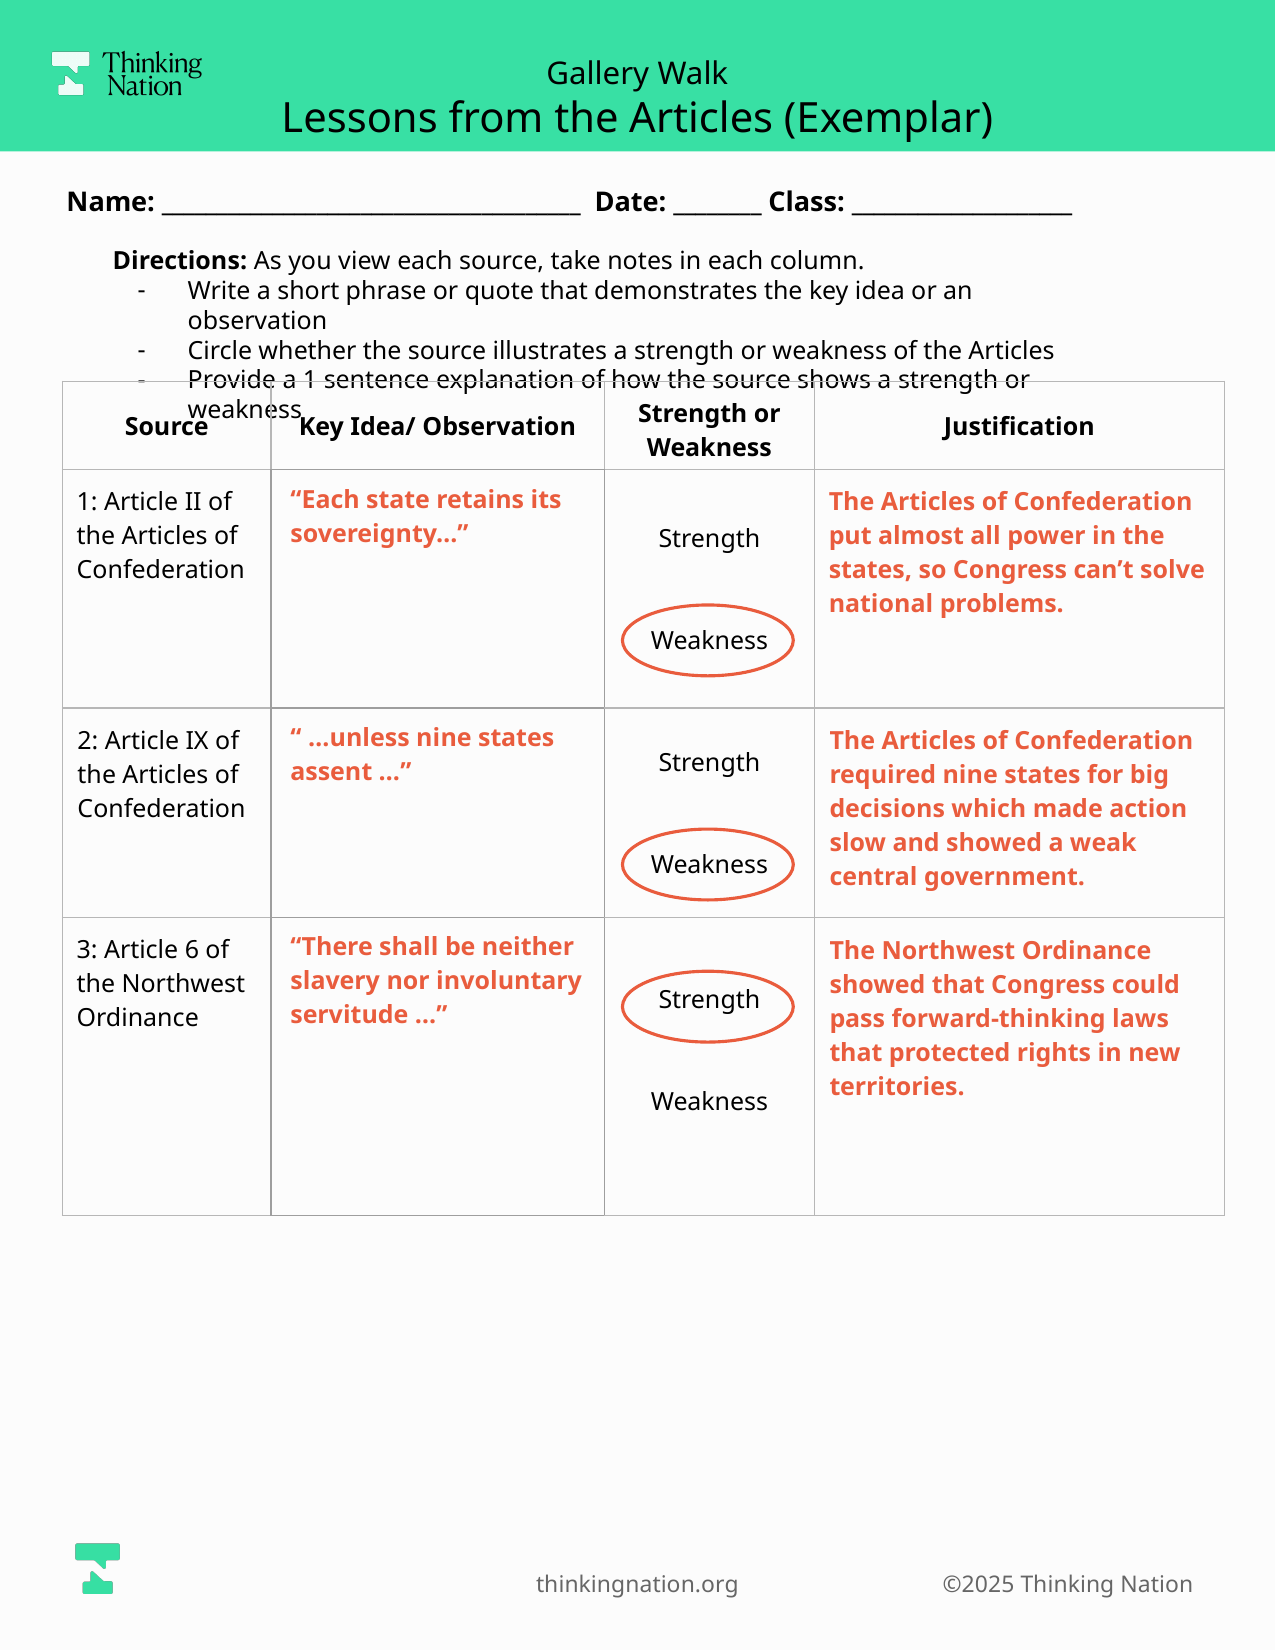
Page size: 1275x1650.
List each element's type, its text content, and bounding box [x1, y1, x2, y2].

table_cell The Articles of Confederation required nine states for big decisions which made action slow and showed a weak central government. [815, 709, 1224, 917]
table_cell “ …unless nine states assent …” [272, 709, 604, 917]
text_box thinkingnation.org [486, 1553, 789, 1605]
table_cell 2: Article IX of the Articles of Confederation [63, 709, 270, 917]
text_box ©2025 Thinking Nation [907, 1553, 1210, 1605]
text_box Directions: As you view each source, take notes in each column. Write a short phrase or quote that demonstrates the key idea or an observation Circle whether the source illustrates a strength or weakness of the Articles Provide a 1 sentence explanation of how the source shows a strength or weakness [98, 230, 1130, 381]
table_cell 3: Article 6 of the Northwest Ordinance [63, 918, 270, 1215]
table_cell “There shall be neither slavery nor involuntary servitude …” [272, 918, 604, 1215]
text_box [622, 829, 794, 900]
picture [35, 37, 207, 109]
text_box Gallery Walk Lessons from the Articles (Exemplar) [0, 0, 1275, 152]
table_header Source [63, 382, 270, 469]
text_box [622, 604, 794, 676]
text_box [622, 971, 794, 1043]
table_cell Strength Weakness [605, 918, 814, 1215]
table_header Key Idea/ Observation [272, 382, 604, 469]
table_cell 1: Article II of the Articles of Confederation [63, 470, 270, 707]
table_header Justification [815, 382, 1224, 469]
table_cell “Each state retains its sovereignty…” [272, 470, 604, 707]
table_cell Strength Weakness [605, 709, 814, 917]
picture [62, 1533, 133, 1604]
table_cell The Northwest Ordinance showed that Congress could pass forward-thinking laws that protected rights in new territories. [815, 918, 1224, 1215]
table_cell Strength Weakness [605, 470, 814, 707]
text_box Name: ______________________________________ Date: ________ Class: ____________________ [50, 168, 1225, 231]
table_header Strength or Weakness [605, 382, 814, 469]
table_cell The Articles of Confederation put almost all power in the states, so Congress can’t solve national problems. [815, 470, 1224, 707]
